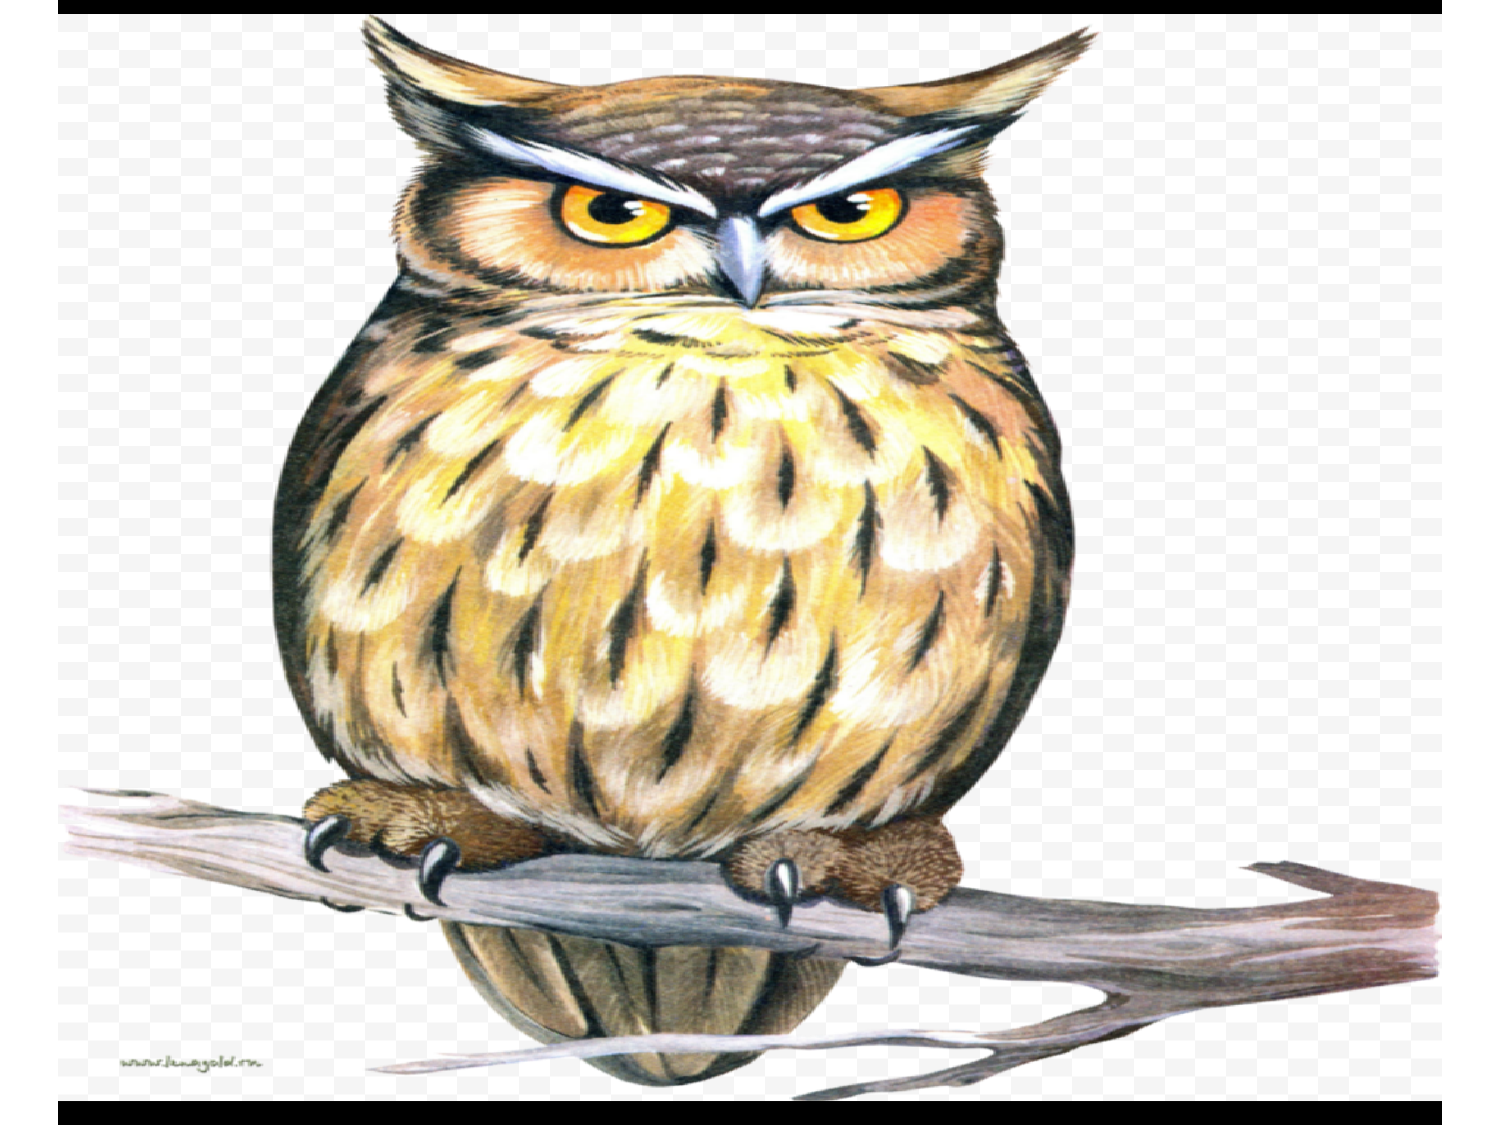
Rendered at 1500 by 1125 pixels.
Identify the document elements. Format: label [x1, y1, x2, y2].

list [58, 0, 1442, 1125]
